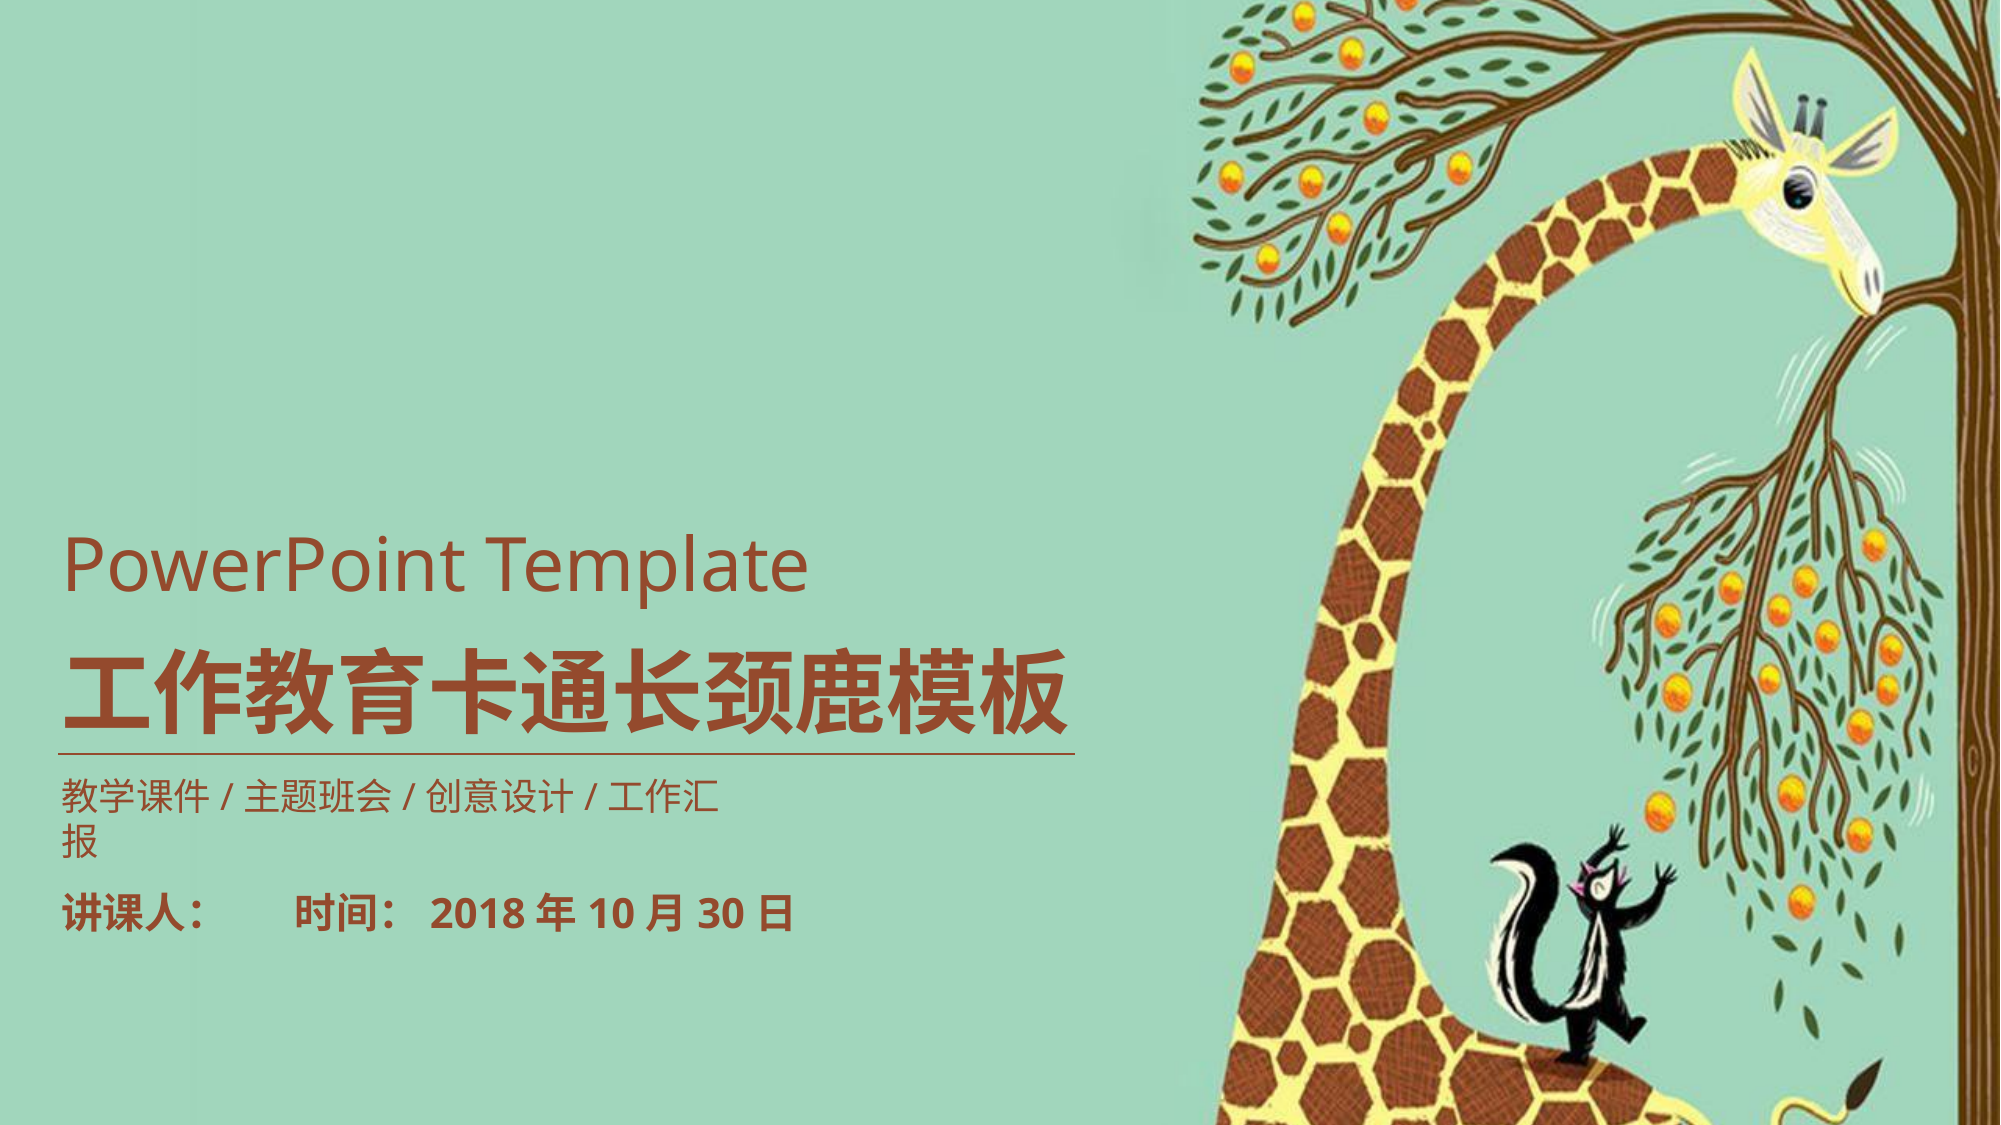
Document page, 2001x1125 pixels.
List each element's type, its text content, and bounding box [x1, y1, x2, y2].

text_box 教学课件/主题班会/创意设计/工作汇报 [46, 765, 738, 871]
text_box 讲课人： 时间：2018年10月30日 [46, 879, 937, 945]
text_box PowerPoint Template [46, 509, 879, 615]
picture [0, 0, 2000, 1125]
text_box 工作教育卡通长颈鹿模板 [46, 627, 1187, 753]
